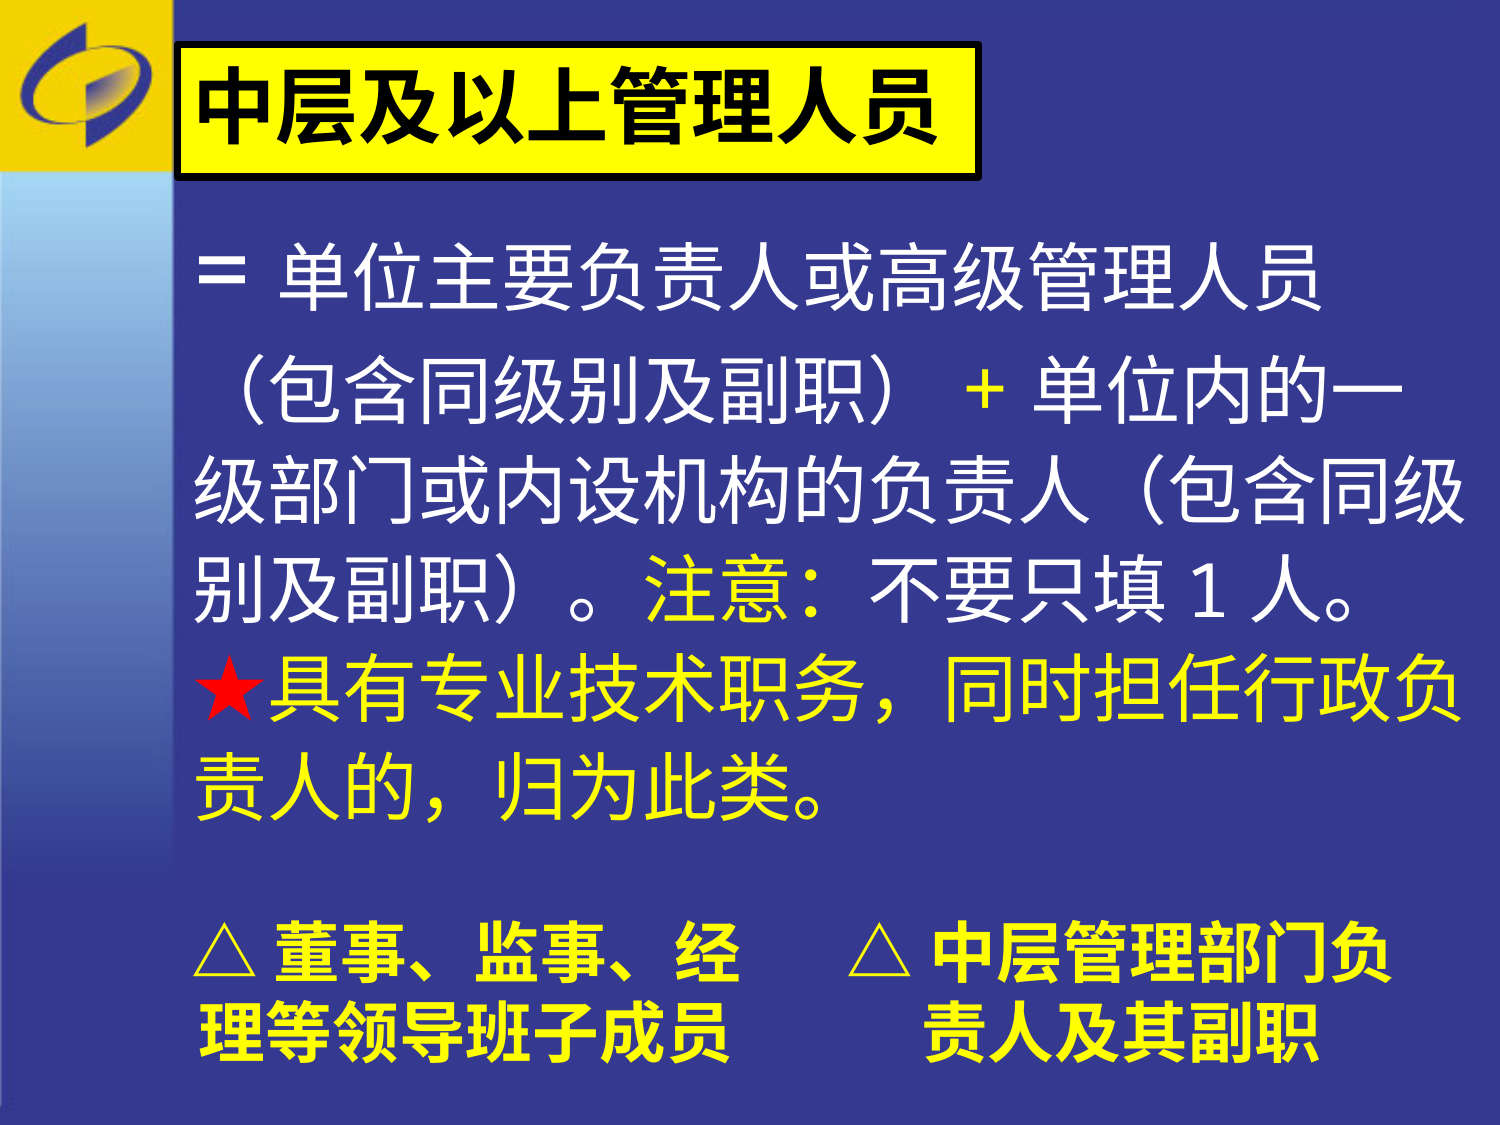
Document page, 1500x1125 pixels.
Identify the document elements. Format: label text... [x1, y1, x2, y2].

picture [0, 0, 1500, 1125]
text_box △董事、监事、经理等领导班子成员 [170, 903, 762, 1078]
text_box 中层及以上管理人员 [177, 44, 979, 178]
text_box △中层管理部门负责人及其副职 [830, 903, 1413, 1078]
title =单位主要负责人或高级管理人员（包含同级别及副职）+单位内的一级部门或内设机构的负责人（包含同级别及副职）。注意：不要只填1人。 ★具有专业技术职务，同时担任行政负责人的，归为此类。 [177, 172, 1485, 852]
